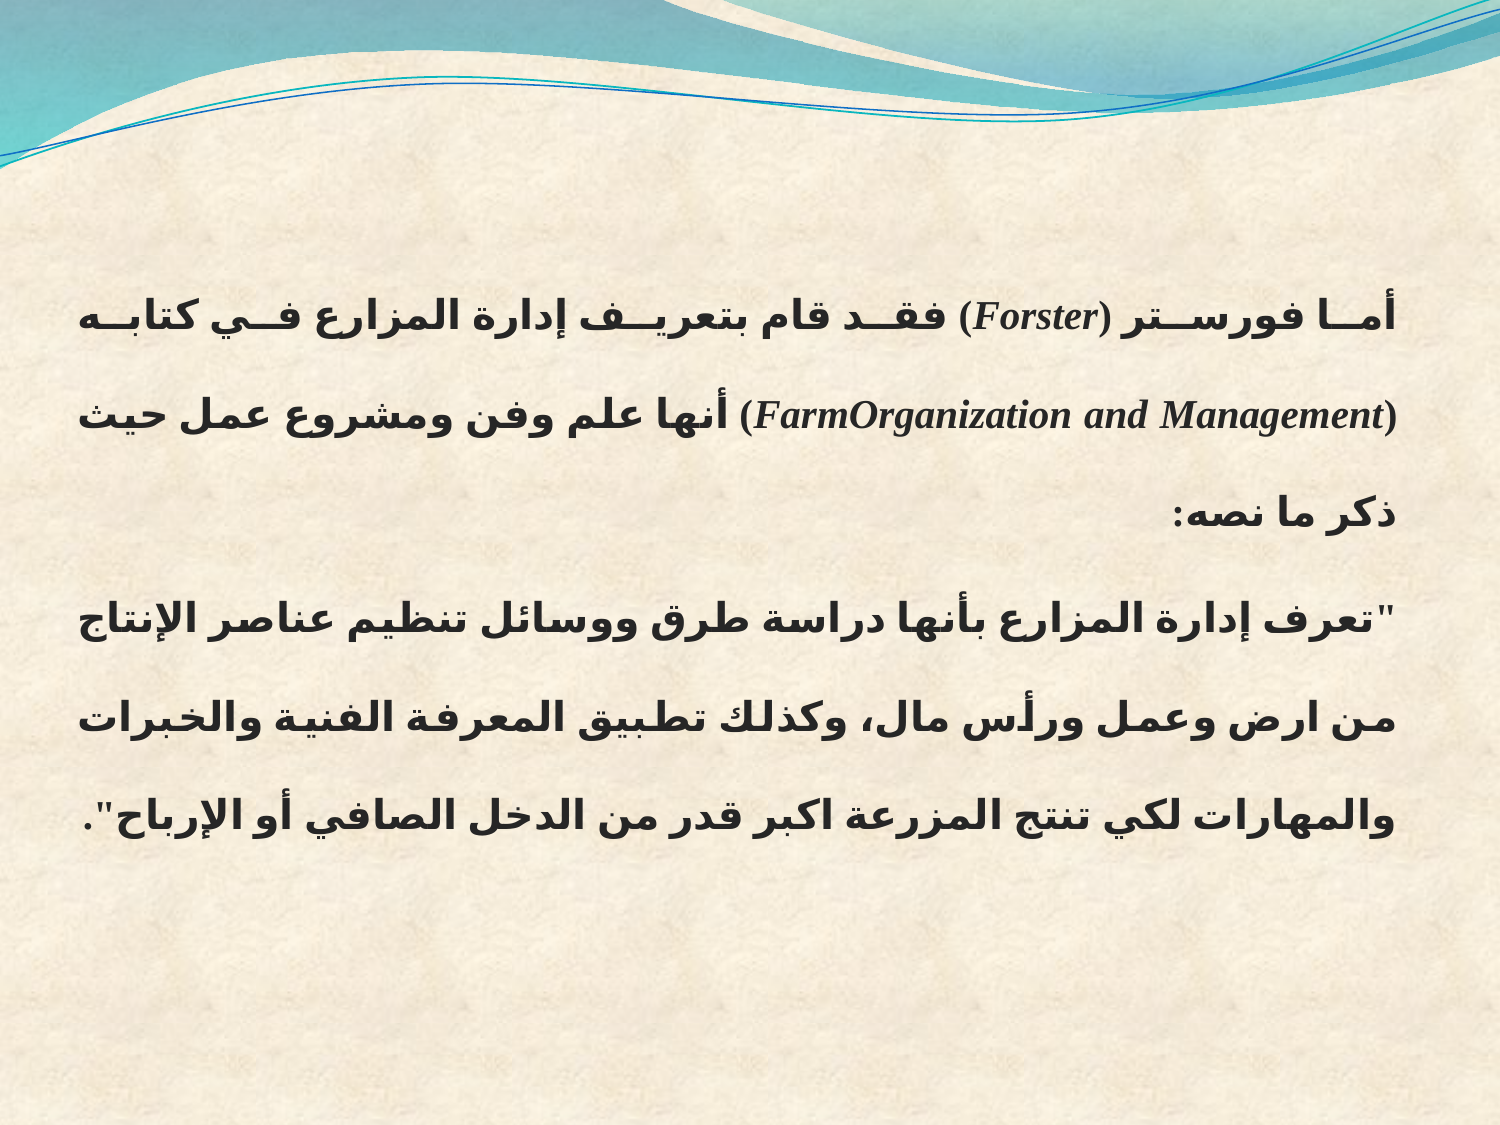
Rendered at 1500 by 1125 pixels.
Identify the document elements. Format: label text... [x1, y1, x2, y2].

list أما فورستر (Forster) فقد قام بتعريف إدارة المزارع في كتابه (FarmOrganization and Management) أنها علم وفن ومشروع عمل حيث ذكر ما نصه: "تعرف إدارة المزارع بأنها دراسة طرق ووسائل تنظيم عناصر الإنتاج من ارض وعمل ورأس مال، وكذلك تطبيق المعرفة الفنية والخبرات والمهارات لكي تنتج المزرعة اكبر قدر من الدخل الصافي أو الإرباح". [62, 174, 1413, 925]
